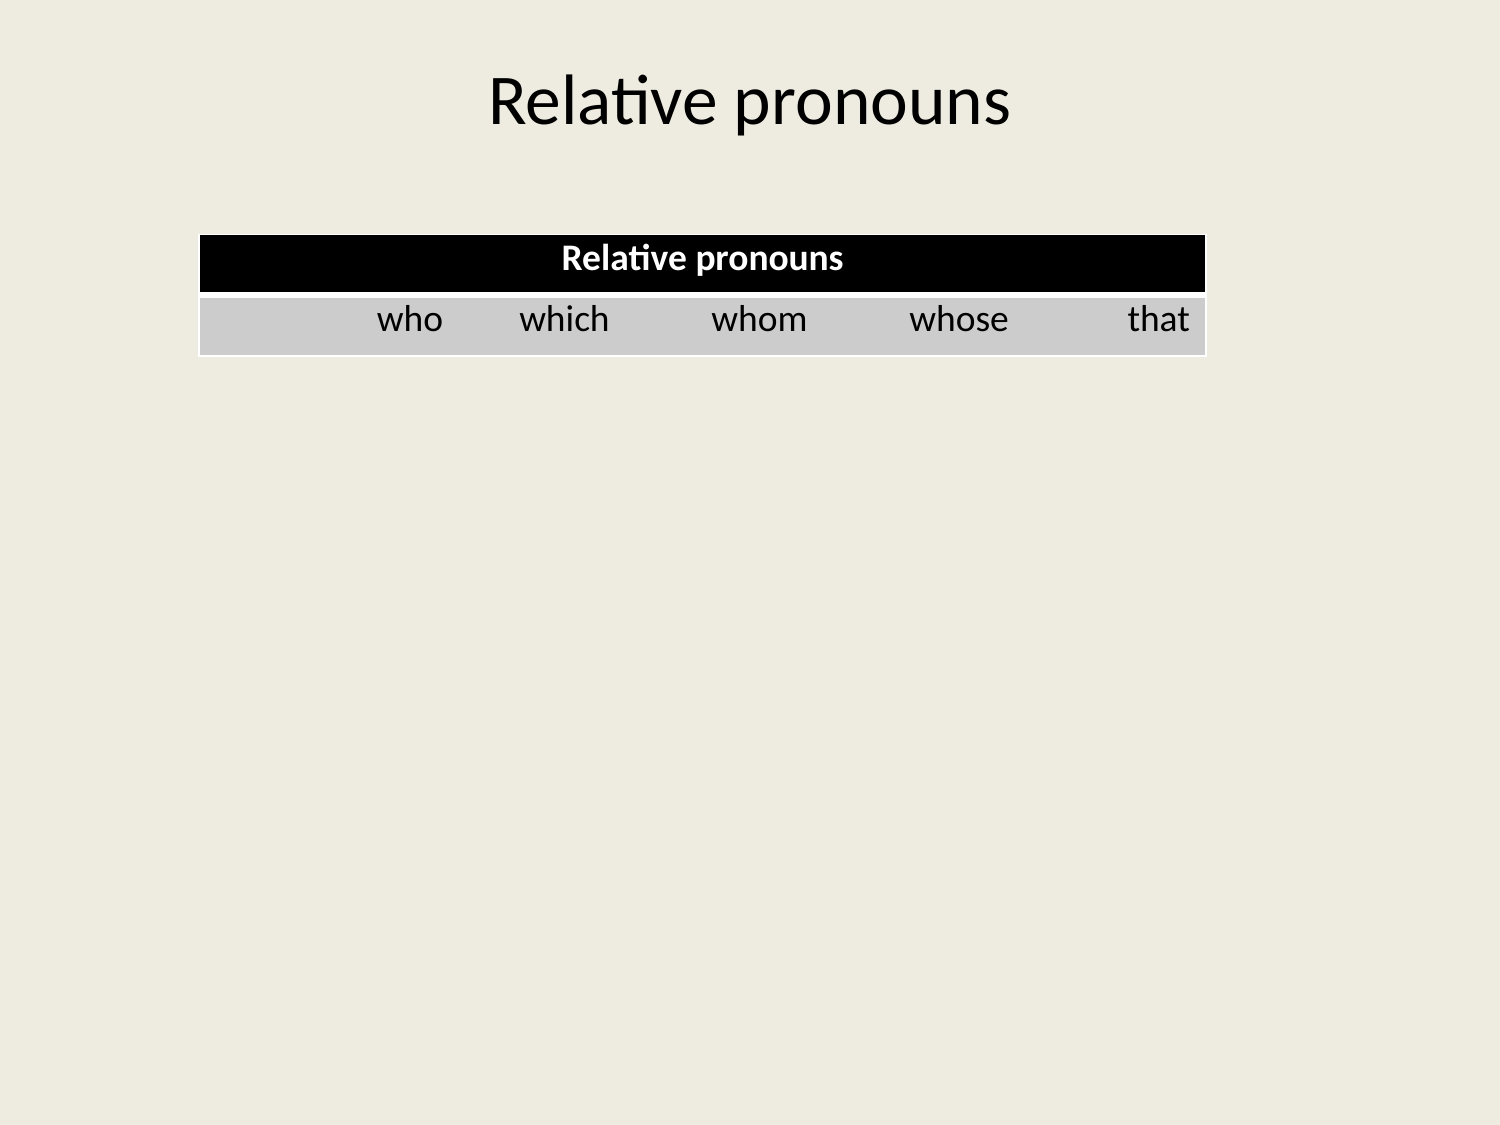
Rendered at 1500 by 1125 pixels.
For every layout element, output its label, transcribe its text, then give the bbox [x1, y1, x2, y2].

table_cell who which whom whose that [200, 298, 1205, 355]
table_header Relative pronouns [200, 235, 1205, 292]
title Relative pronouns [75, 45, 1425, 233]
